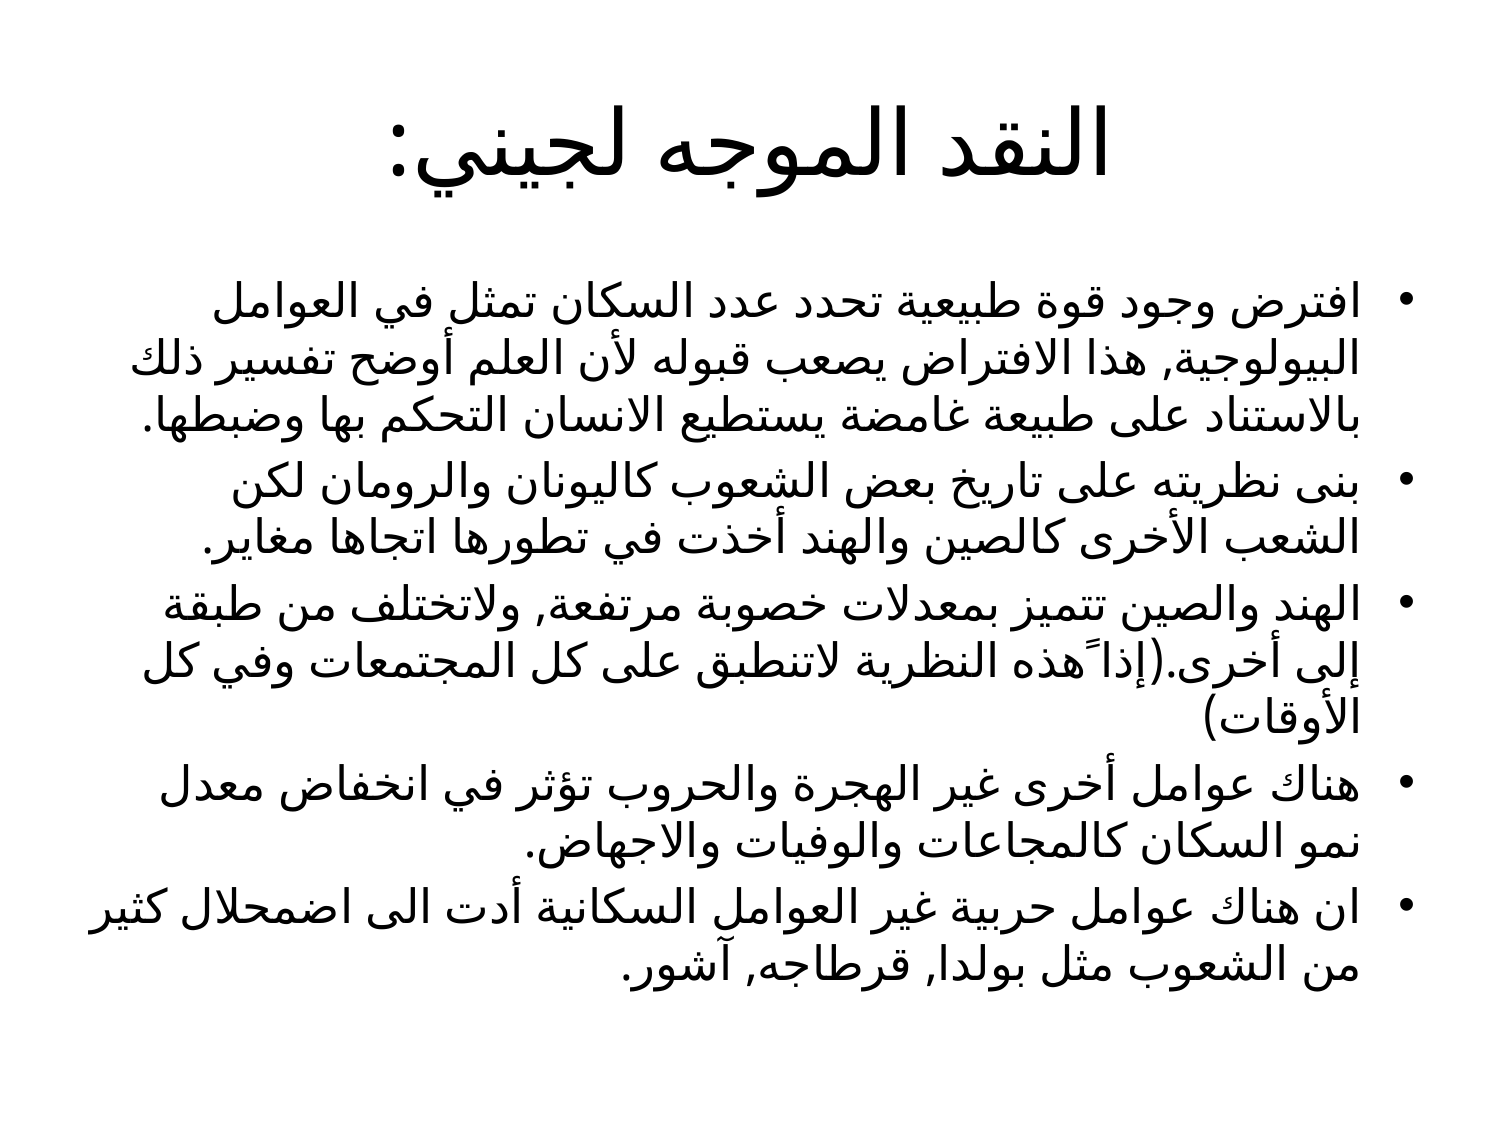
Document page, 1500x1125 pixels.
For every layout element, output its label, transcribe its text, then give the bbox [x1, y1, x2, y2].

list افترض وجود قوة طبيعية تحدد عدد السكان تمثل في العوامل البيولوجية, هذا الافتراض يصعب قبوله لأن العلم أوضح تفسير ذلك بالاستناد على طبيعة غامضة يستطيع الانسان التحكم بها وضبطها. بنى نظريته على تاريخ بعض الشعوب كاليونان والرومان لكن الشعب الأخرى كالصين والهند أخذت في تطورها اتجاها مغاير. الهند والصين تتميز بمعدلات خصوبة مرتفعة, ولاتختلف من طبقة إلى أخرى.(إذا ًهذه النظرية لاتنطبق على كل المجتمعات وفي كل الأوقات) هناك عوامل أخرى غير الهجرة والحروب تؤثر في انخفاض معدل نمو السكان كالمجاعات والوفيات والاجهاض. ان هناك عوامل حربية غير العوامل السكانية أدت الى اضمحلال كثير من الشعوب مثل بولدا, قرطاجه, آشور. [75, 262, 1425, 1005]
title النقد الموجه لجيني: [75, 45, 1425, 233]
